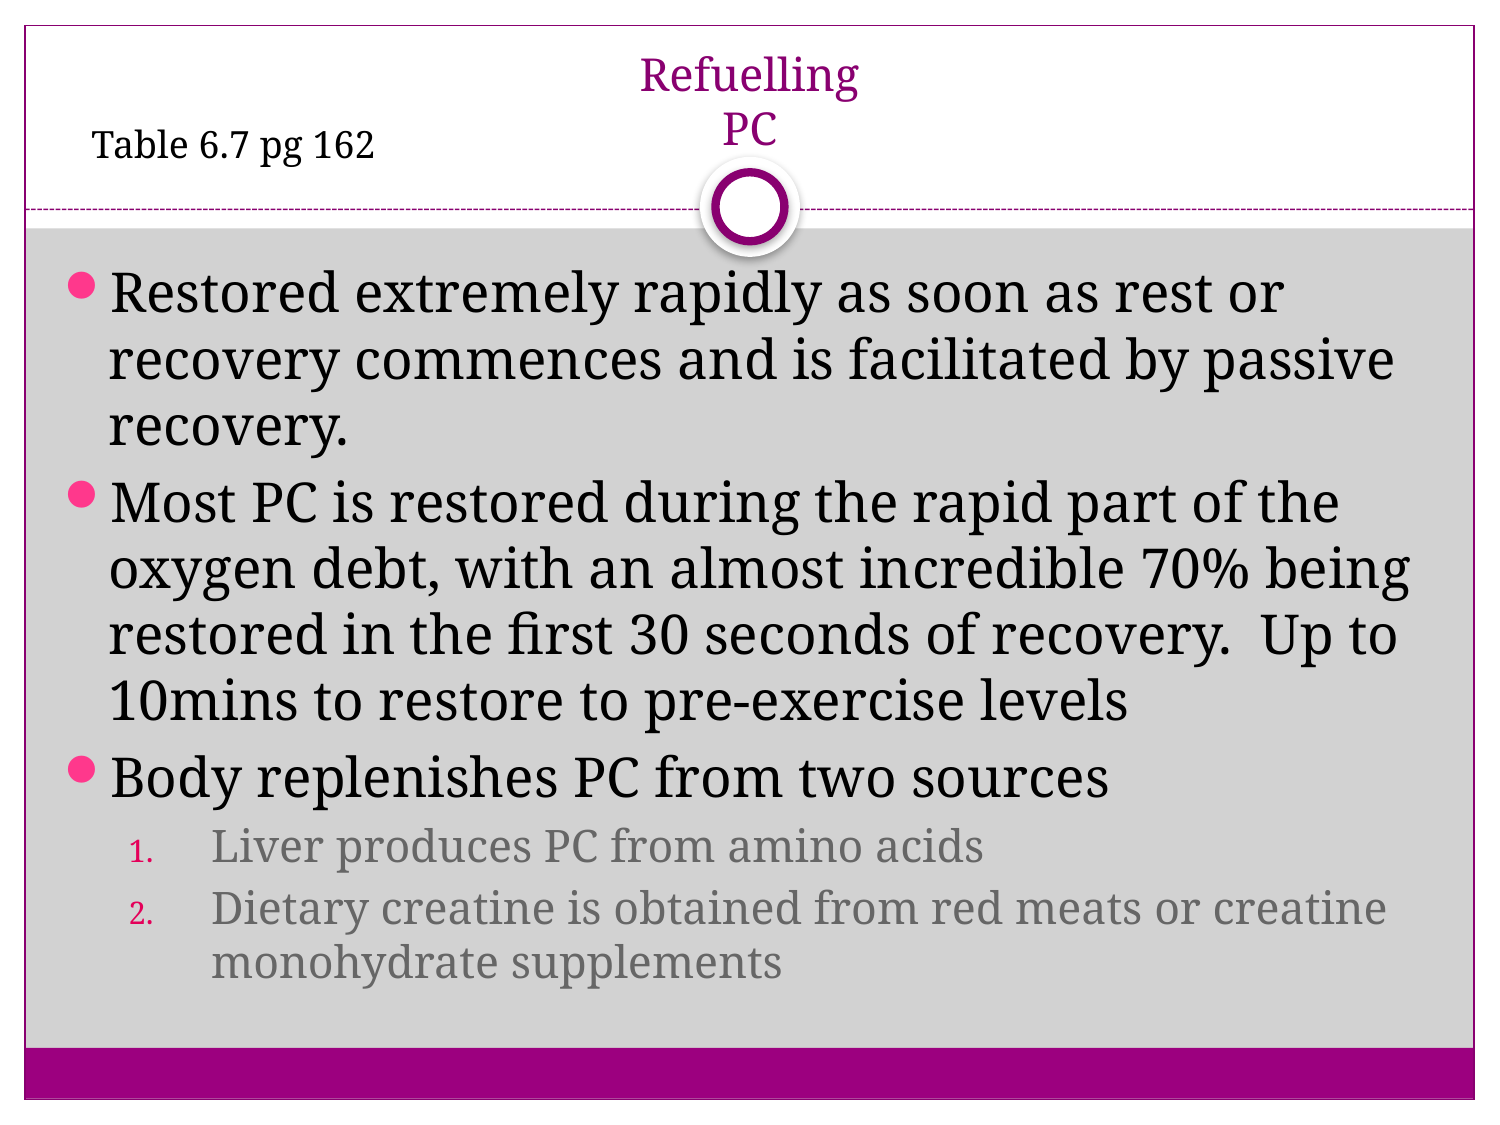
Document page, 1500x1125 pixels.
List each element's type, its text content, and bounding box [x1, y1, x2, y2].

text_box Table 6.7 pg 162 [76, 113, 502, 174]
list Restored extremely rapidly as soon as rest or recovery commences and is facilitated by passive recovery. Most PC is restored during the rapid part of the oxygen debt, with an almost incredible 70% being restored in the first 30 seconds of recovery. Up to 10mins to restore to pre-exercise levels Body replenishes PC from two sources Liver produces PC from amino acids Dietary creatine is obtained from red meats or creatine monohydrate supplements [49, 250, 1445, 1001]
title Refuelling PC [49, 37, 1450, 162]
